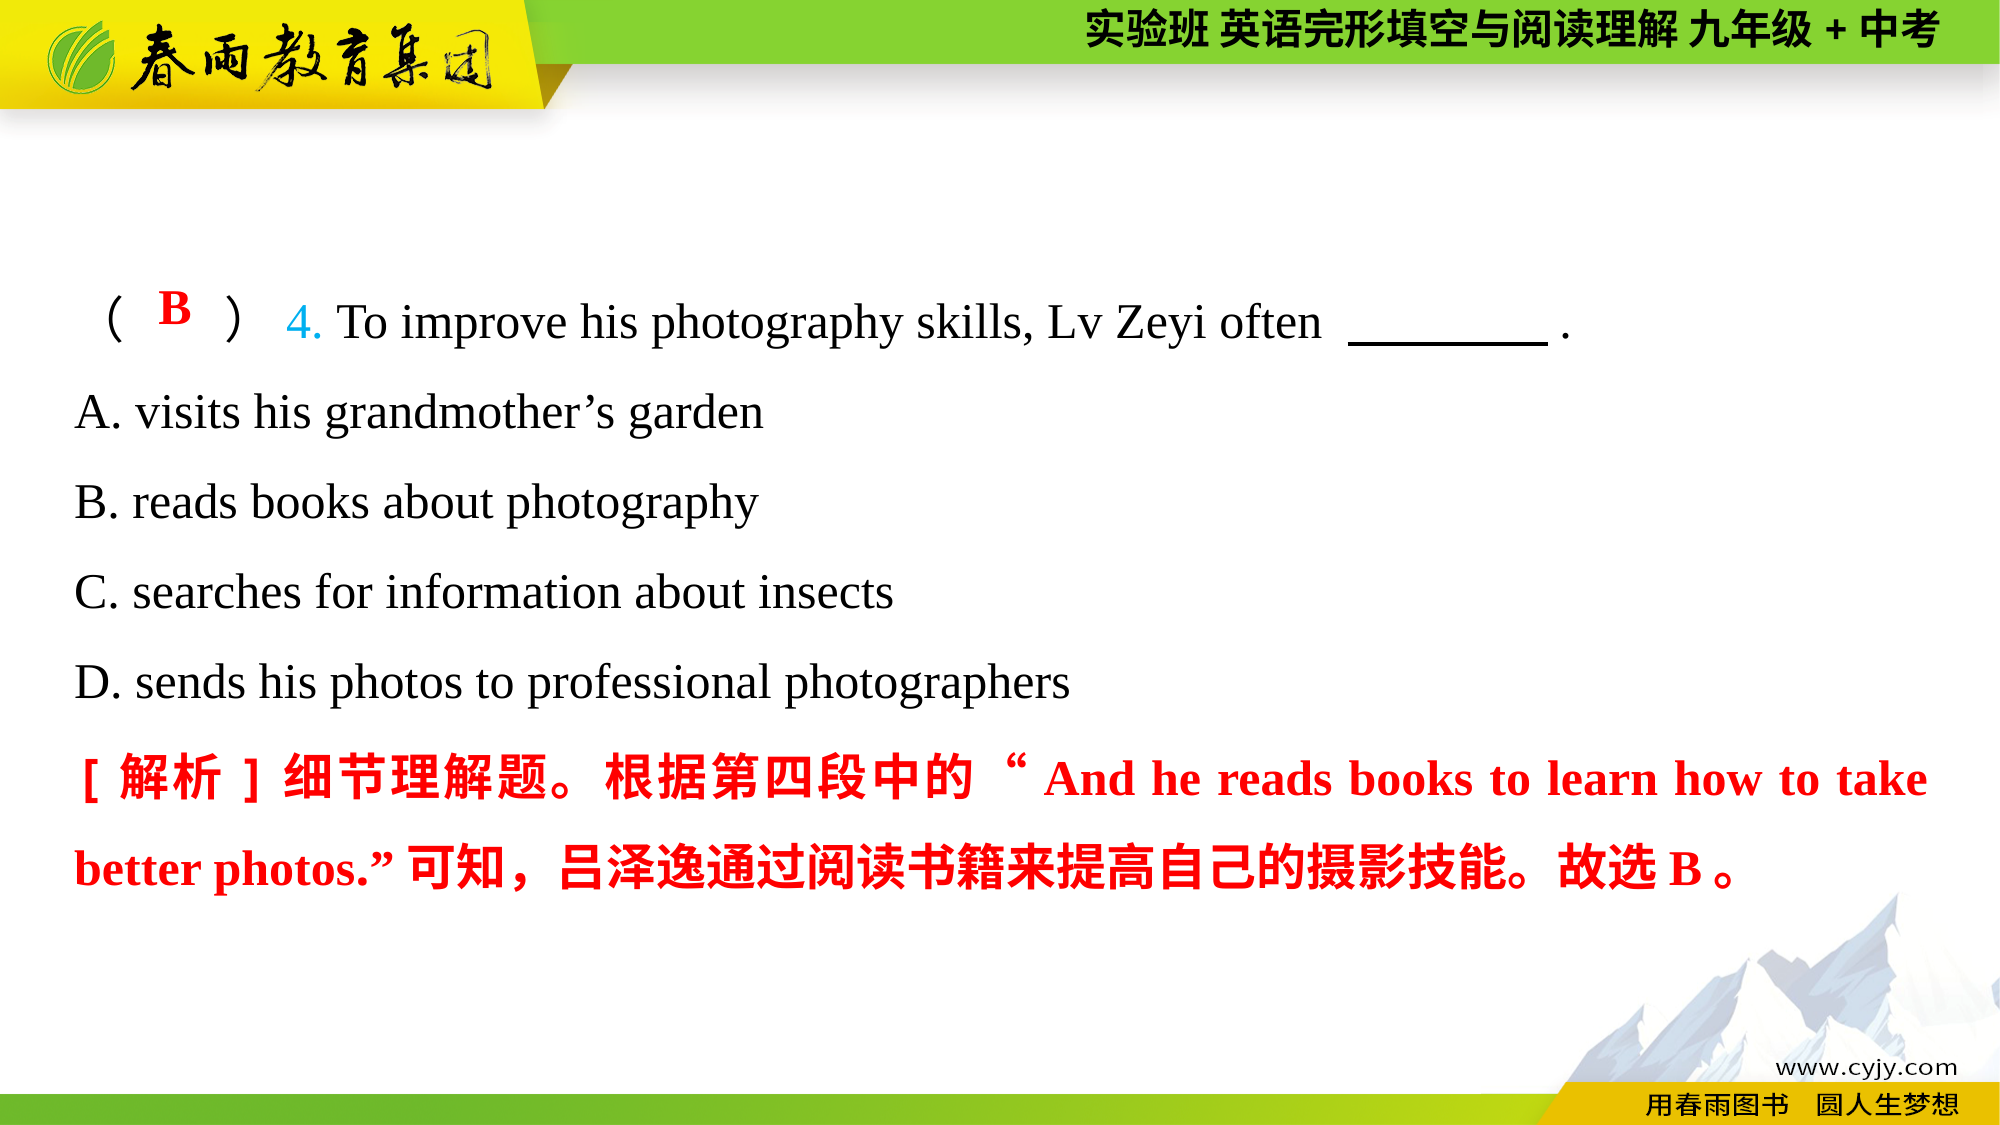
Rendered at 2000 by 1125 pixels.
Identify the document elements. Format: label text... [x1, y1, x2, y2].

text_box B [143, 267, 207, 343]
list （ ）4. To improve his photography skills, Lv Zeyi often . A. visits his grandmother’s garden B. reads books about photography C. searches for information about insects D. sends his photos to professional photographers [59, 250, 1944, 721]
text_box [解析]细节理解题。根据第四段中的“And he reads books to learn how to take better photos.”可知，吕泽逸通过阅读书籍来提高自己的摄影技能。故选B。 [59, 721, 1944, 903]
picture [0, 0, 2000, 1125]
